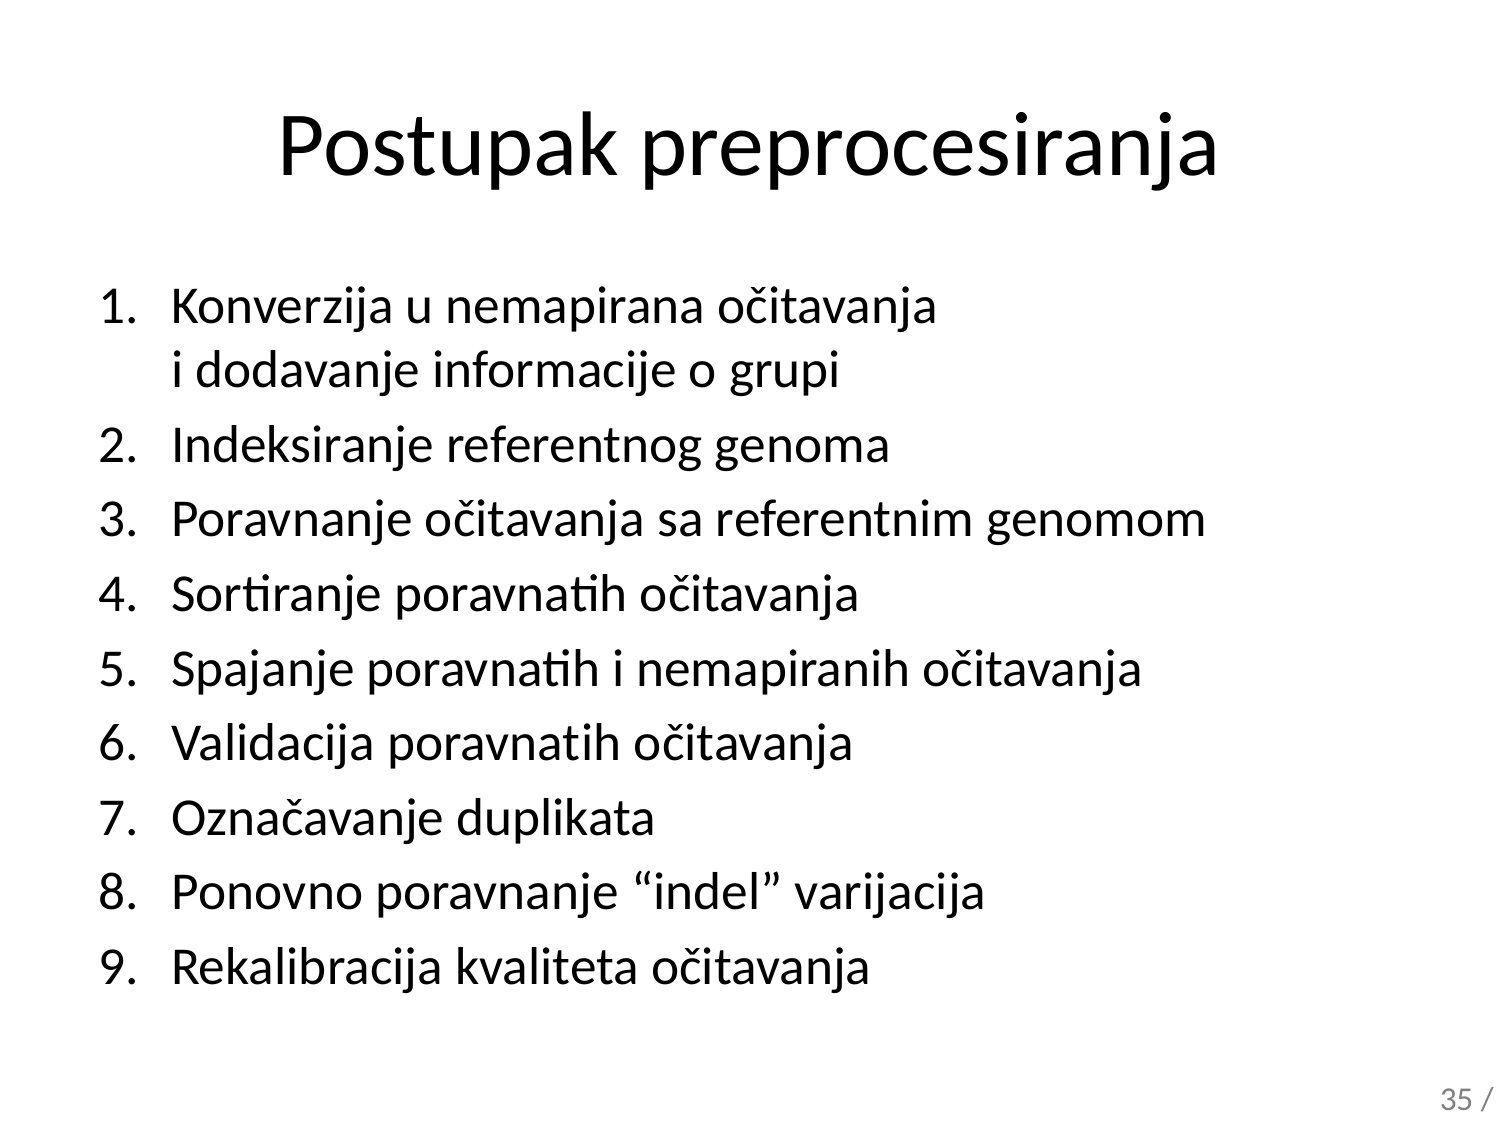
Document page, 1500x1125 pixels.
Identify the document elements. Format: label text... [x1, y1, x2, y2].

title Postupak preprocesiranja [75, 45, 1425, 233]
list Konverzija u nemapirana očitavanja i dodavanje informacije o grupi Indeksiranje referentnog genoma Poravnanje očitavanja sa referentnim genomom Sortiranje poravnatih očitavanja Spajanje poravnatih i nemapiranih očitavanja Validacija poravnatih očitavanja Označavanje duplikata Ponovno poravnanje “indel” varijacija Rekalibracija kvaliteta očitavanja [75, 262, 1425, 1005]
